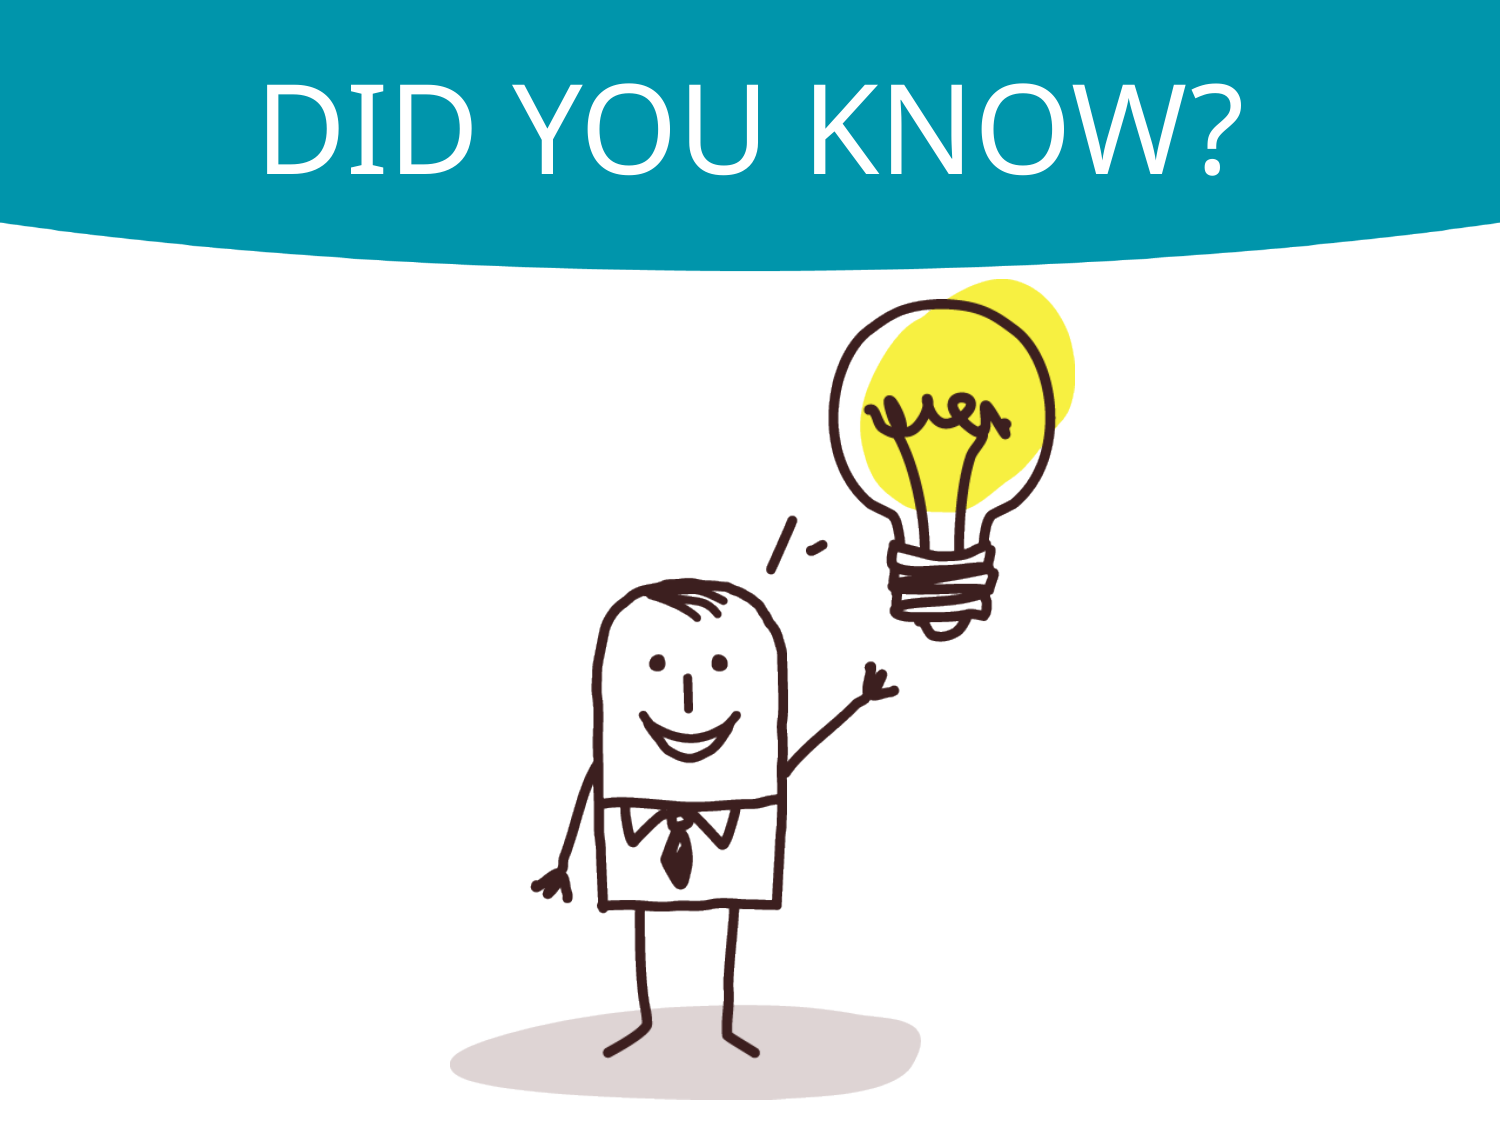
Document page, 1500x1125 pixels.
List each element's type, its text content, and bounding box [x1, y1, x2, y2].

picture [0, 0, 1500, 1125]
title DID YOU KNOW? [75, 24, 1425, 225]
